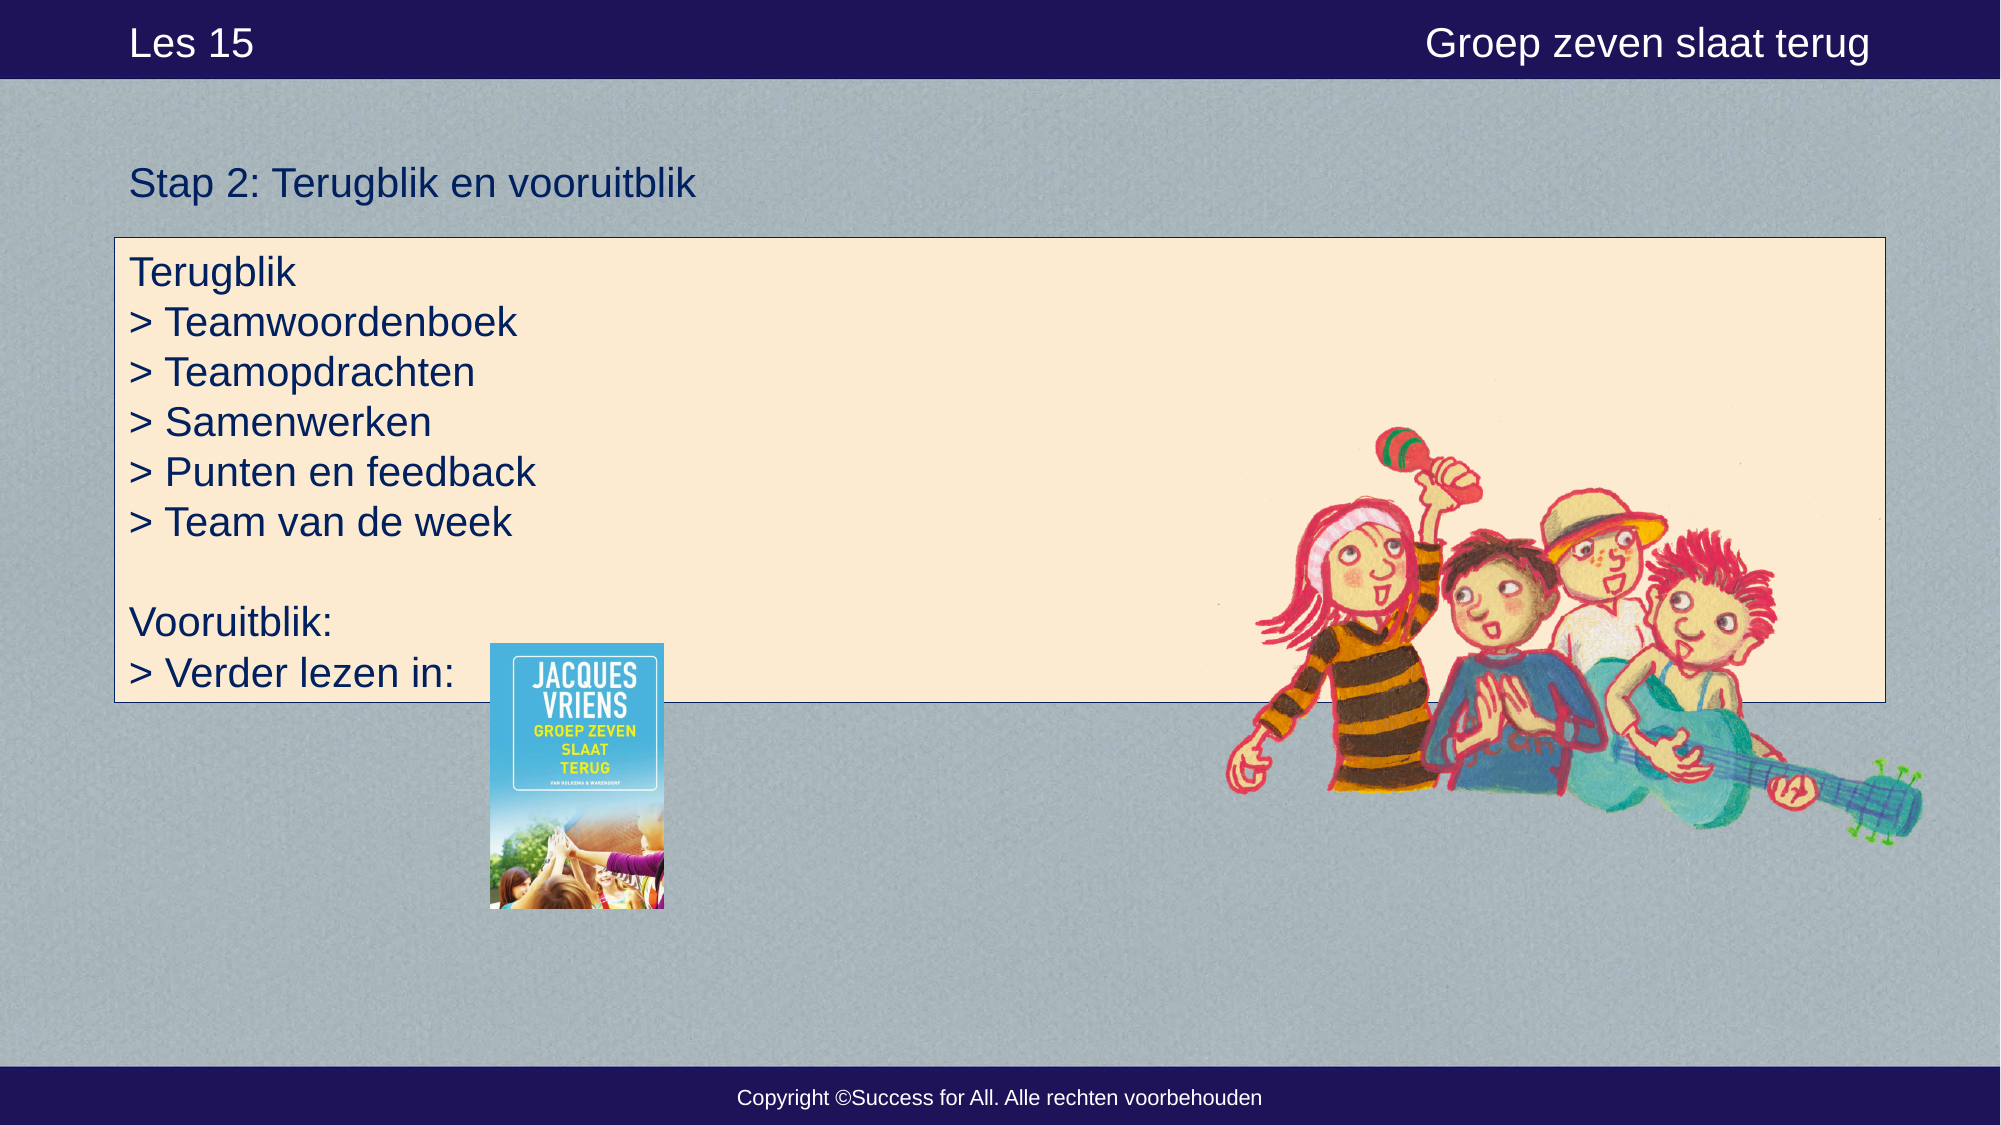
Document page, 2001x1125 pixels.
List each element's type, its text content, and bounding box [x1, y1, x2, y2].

text_box Stap 2: Terugblik en vooruitblik [113, 148, 1635, 214]
text_box Terugblik > Teamwoordenboek > Teamopdrachten > Samenwerken > Punten en feedback > Team van de week Vooruitblik: > Verder lezen in: [114, 237, 1886, 703]
text_box Copyright ©Success for All. Alle rechten voorbehouden [0, 1076, 2000, 1125]
picture [0, 0, 2001, 1125]
text_box Les 15 [114, 8, 354, 73]
text_box Groep zeven slaat terug [999, 8, 1886, 73]
